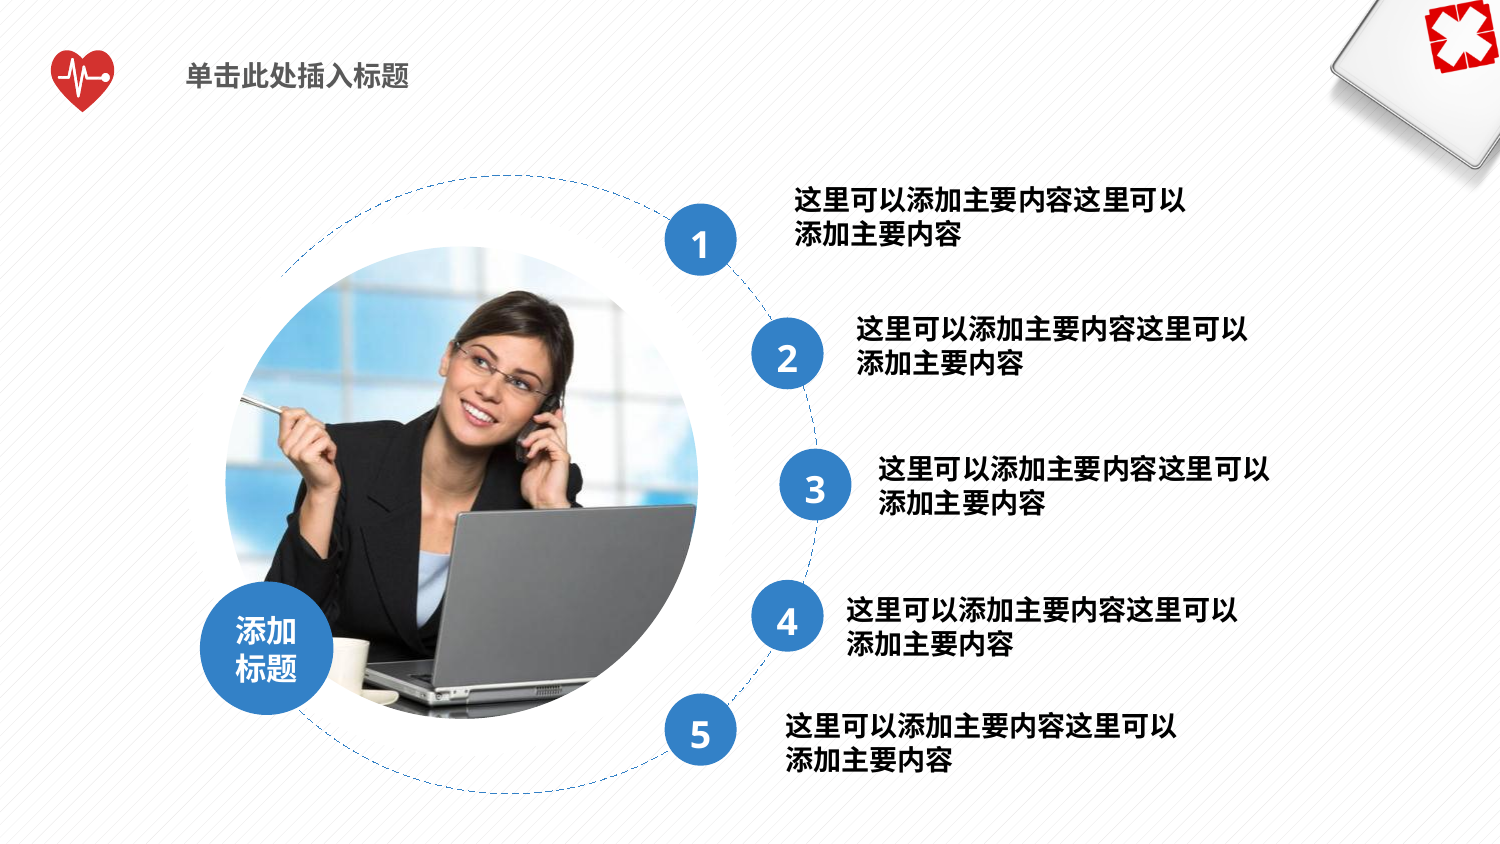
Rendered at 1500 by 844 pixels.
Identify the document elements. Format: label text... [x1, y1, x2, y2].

text_box 2 [751, 317, 824, 390]
text_box [199, 581, 334, 715]
text_box [286, 175, 818, 794]
text_box 添加 标题 [219, 604, 315, 694]
text_box 单击此处插入标题 [170, 50, 425, 100]
text_box [225, 246, 699, 719]
text_box 这里可以添加主要内容这里可以添加主要内容 [831, 584, 1276, 668]
text_box 这里可以添加主要内容这里可以添加主要内容 [779, 175, 1224, 258]
text_box 4 [751, 579, 824, 652]
picture [1314, 0, 1500, 202]
text_box [187, 208, 736, 757]
text_box 这里可以添加主要内容这里可以添加主要内容 [771, 700, 1216, 784]
text_box 这里可以添加主要内容这里可以添加主要内容 [841, 304, 1287, 387]
text_box 1 [664, 203, 737, 276]
text_box 这里可以添加主要内容这里可以添加主要内容 [863, 443, 1308, 527]
text_box [50, 50, 115, 113]
text_box 5 [664, 693, 737, 766]
text_box 3 [779, 448, 852, 521]
